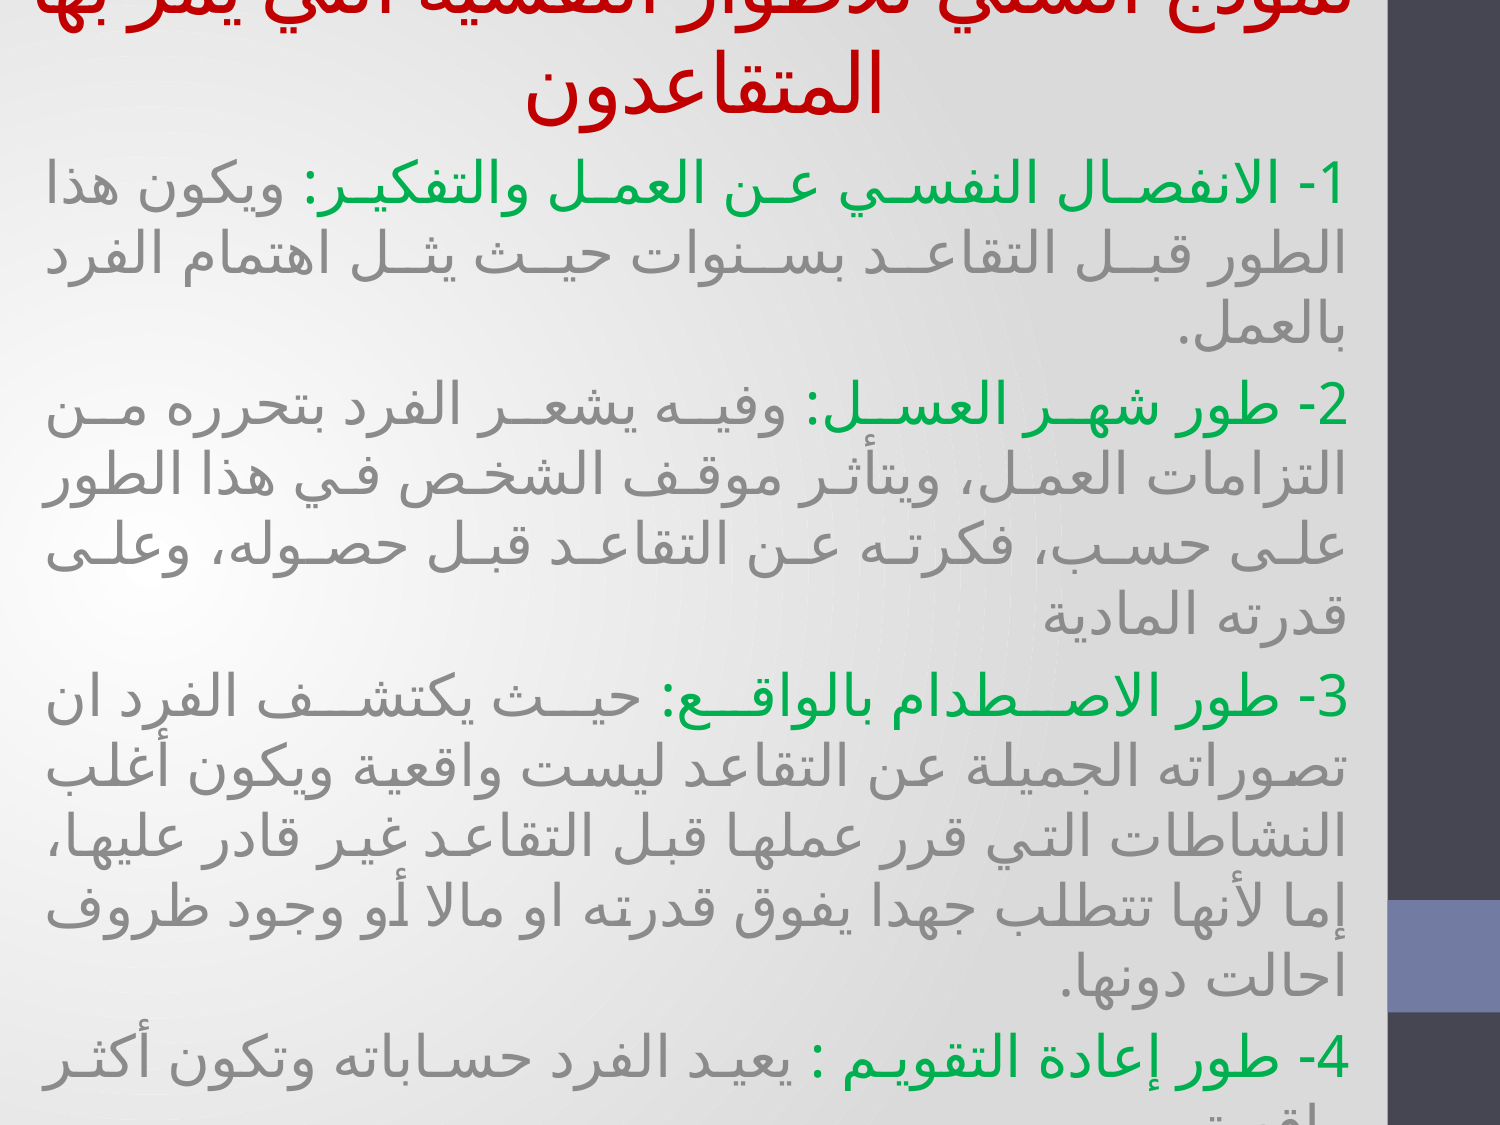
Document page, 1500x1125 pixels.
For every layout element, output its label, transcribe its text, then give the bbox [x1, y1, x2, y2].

subtitle 1- الانفصال النفسي عن العمل والتفكير: ويكون هذا الطور قبل التقاعد بسنوات حيث يثل اهتمام الفرد بالعمل. 2- طور شهر العسل: وفيه يشعر الفرد بتحرره من التزامات العمل، ويتأثر موقف الشخص في هذا الطور على حسب، فكرته عن التقاعد قبل حصوله، وعلى قدرته المادية 3- طور الاصطدام بالواقع: حيث يكتشف الفرد ان تصوراته الجميلة عن التقاعد ليست واقعية ويكون أغلب النشاطات التي قرر عملها قبل التقاعد غير قادر عليها، إما لأنها تتطلب جهدا يفوق قدرته او مالا أو وجود ظروف احالت دونها. 4- طور إعادة التقويم : يعيد الفرد حساباته وتكون أكثر واقعية 5- طور الركود: وهو فترة استقرار الفرد على خطط معينة 6- النهاية: حيث ينصرف عن نشاطاته ويكون تركيزه على صحته. [29, 137, 1365, 1083]
title نموذج آتشلي للأطوار النفسية التي يمر بها المتقاعدون [0, 2, 1392, 138]
